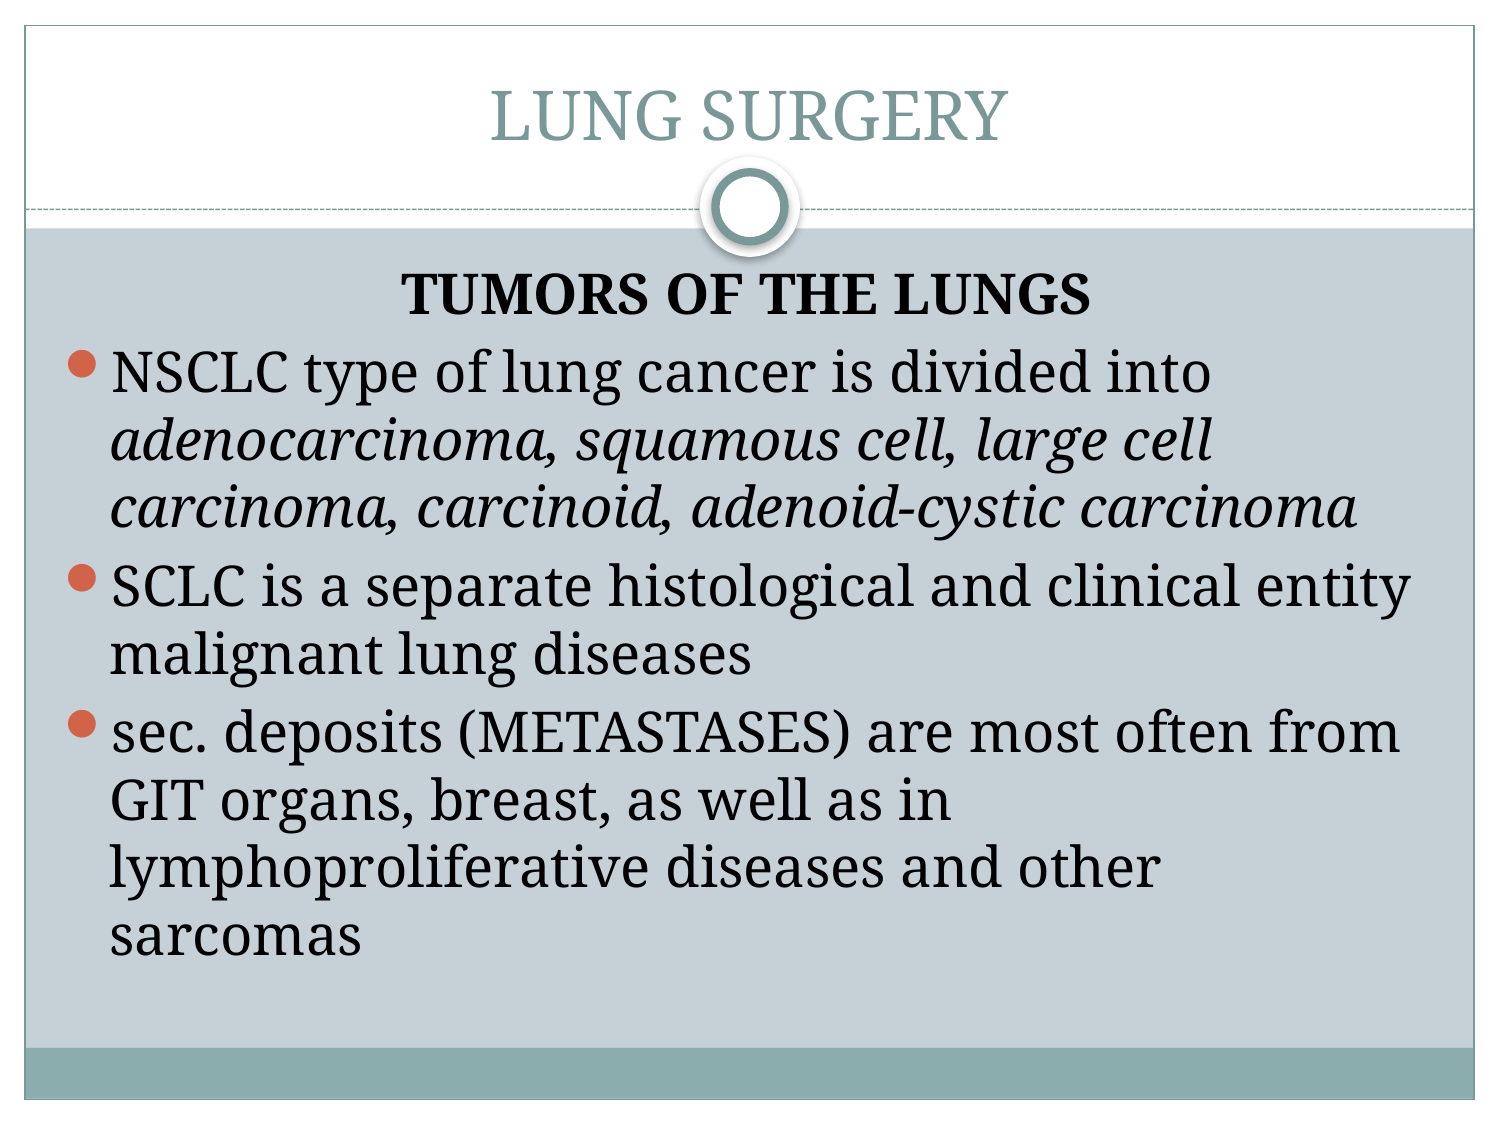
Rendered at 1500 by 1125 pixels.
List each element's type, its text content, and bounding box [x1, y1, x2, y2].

title LUNG SURGERY [49, 37, 1450, 162]
list TUMORS OF THE LUNGS NSCLC type of lung cancer is divided into adenocarcinoma, squamous cell, large cell carcinoma, carcinoid, adenoid-cystic carcinoma SCLC is a separate histological and clinical entity malignant lung diseases sec. deposits (METASTASES) are most often from GIT organs, breast, as well as in lymphoproliferative diseases and other sarcomas [49, 250, 1445, 1001]
